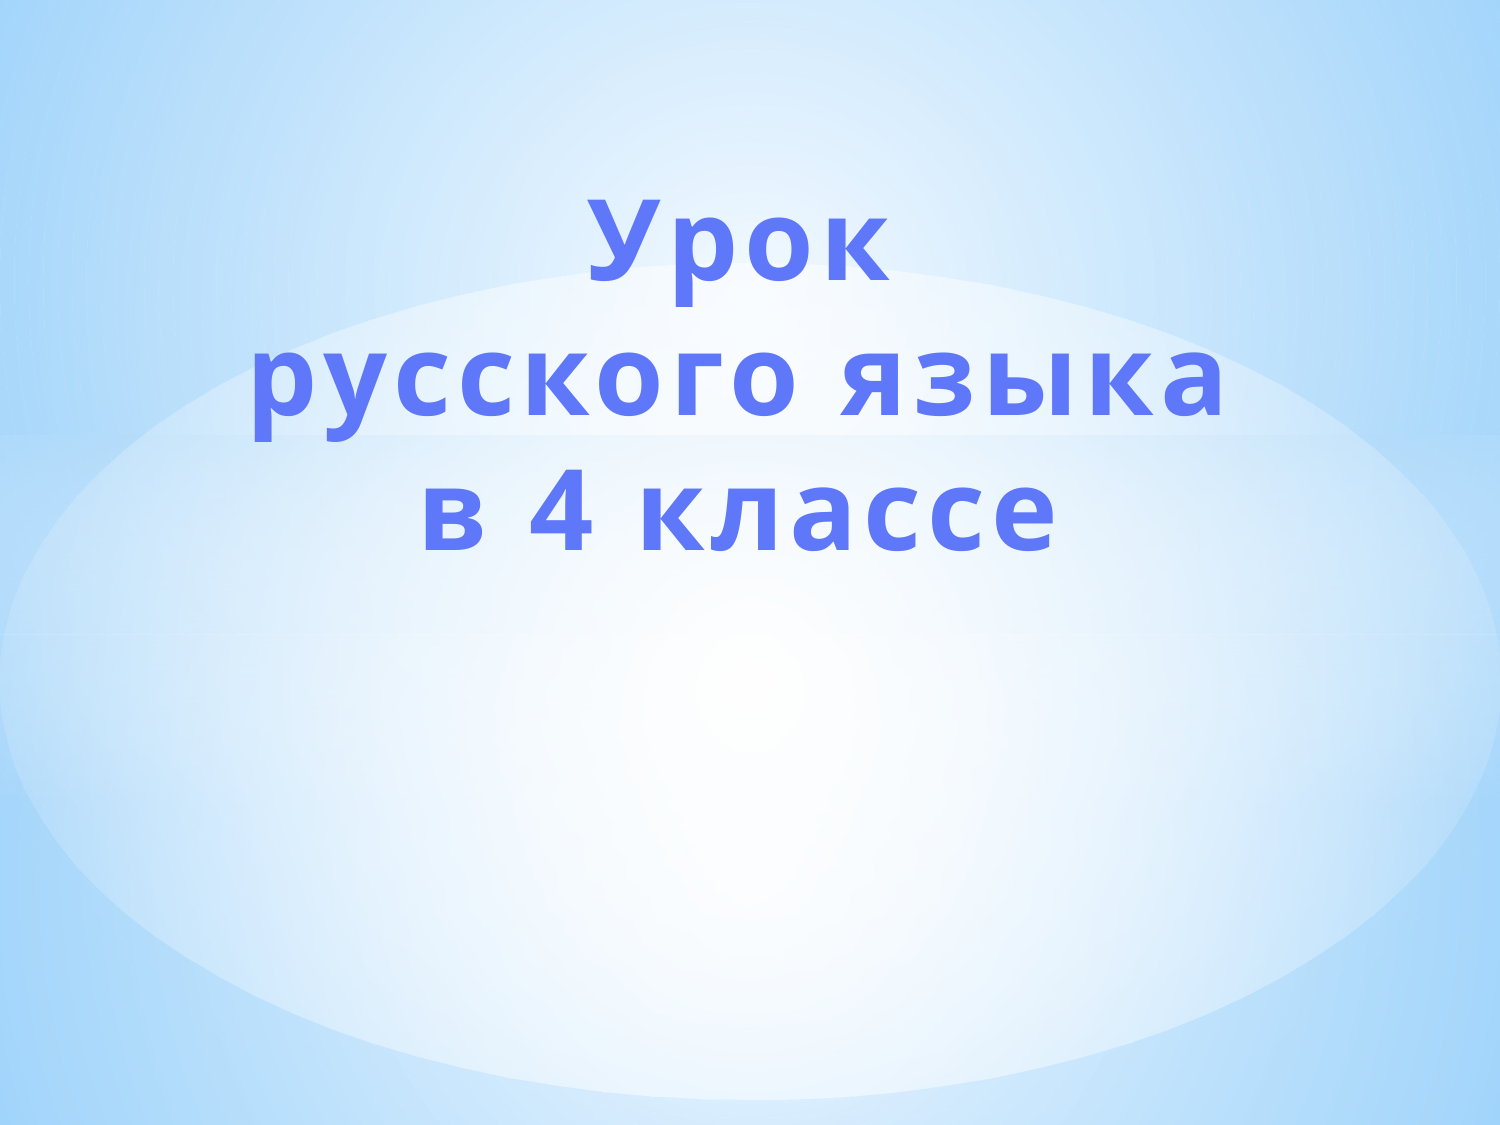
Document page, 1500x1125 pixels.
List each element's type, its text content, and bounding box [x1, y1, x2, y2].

text_box Урок русского языка в 4 классе [231, 160, 1245, 581]
